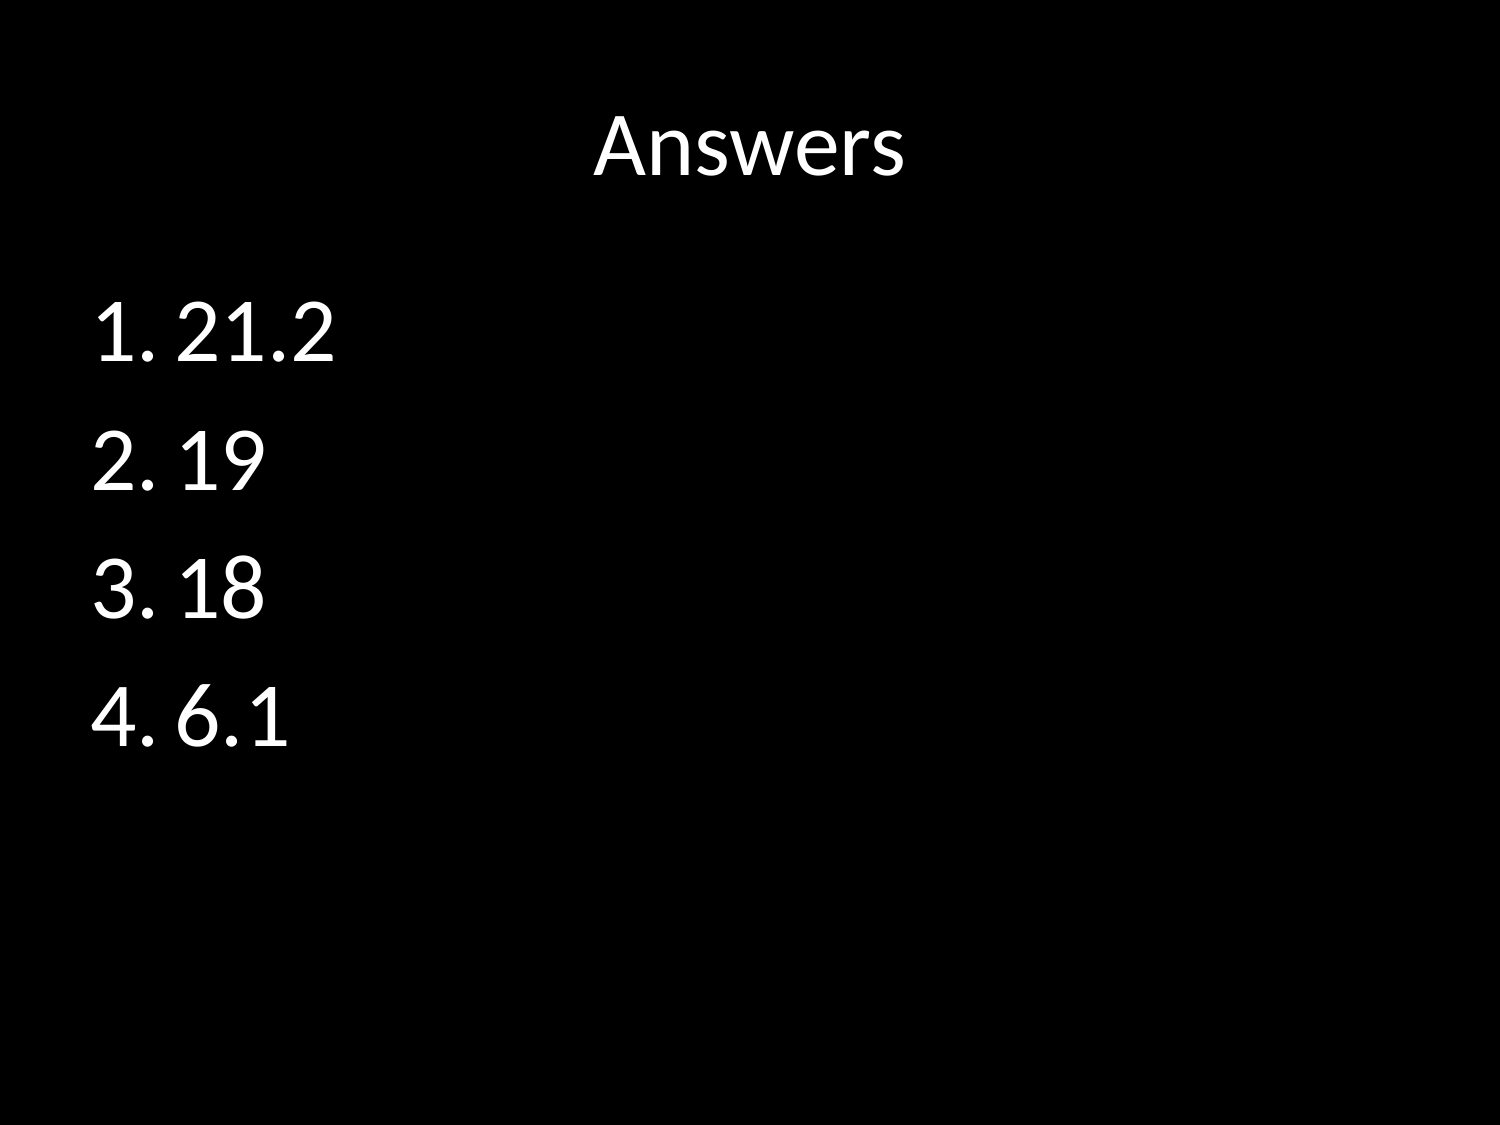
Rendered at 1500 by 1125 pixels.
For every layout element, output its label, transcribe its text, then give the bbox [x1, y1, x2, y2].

list 21.2 19 18 6.1 [75, 262, 1425, 1005]
title Answers [75, 45, 1425, 233]
